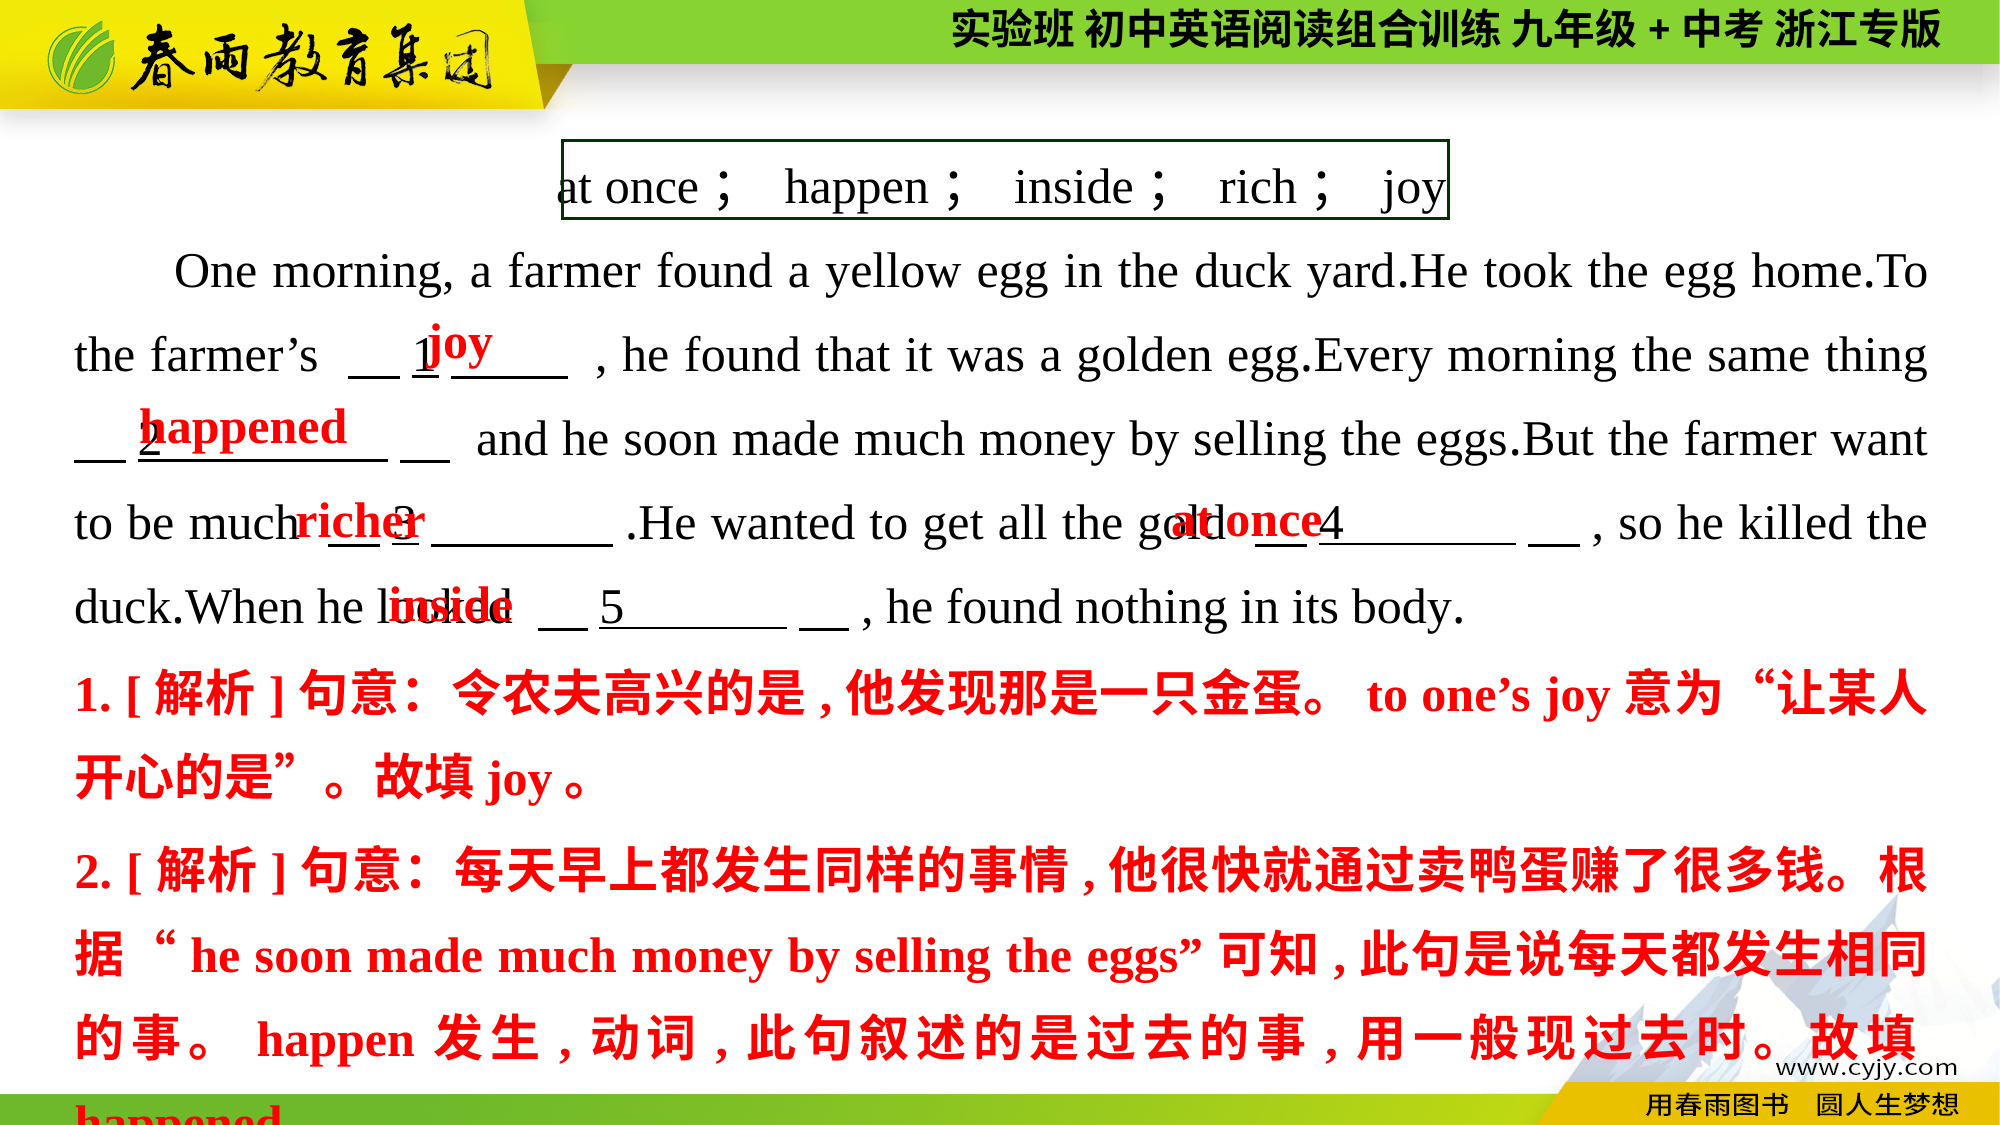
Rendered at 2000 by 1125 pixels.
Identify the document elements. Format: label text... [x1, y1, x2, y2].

picture [0, 0, 2000, 1125]
text_box joy [399, 276, 509, 376]
text_box 1. [解析]句意：令农夫高兴的是,他发现那是一只金蛋。to one’s joy意为“让某人开心的是”。故填joy。 [59, 630, 1944, 807]
text_box 2. [解析]句意：每天早上都发生同样的事情,他很快就通过卖鸭蛋赚了很多钱。根据“he soon made much money by selling the eggs”可知,此句是说每天都发生相同的事。happen发生,动词,此句叙述的是过去的事,用一般现过去时。故填happened。 [59, 807, 1944, 1125]
text_box inside [373, 540, 529, 630]
text_box richer [280, 456, 442, 555]
text_box at once [1156, 454, 1338, 554]
list at once； happen； inside； rich； joy One morning, a farmer found a yellow egg in the duck yard.He took the egg home.To the farmer’s 1 , he found that it was a golden egg.Every morning the same thing 2 and he soon made much money by selling the eggs.But the farmer want to be much 3 .He wanted to get all the gold 4 , so he killed the duck.When he looked 5 , he found nothing in its body. [59, 122, 1944, 630]
text_box [562, 140, 1449, 219]
text_box happened [124, 361, 363, 461]
